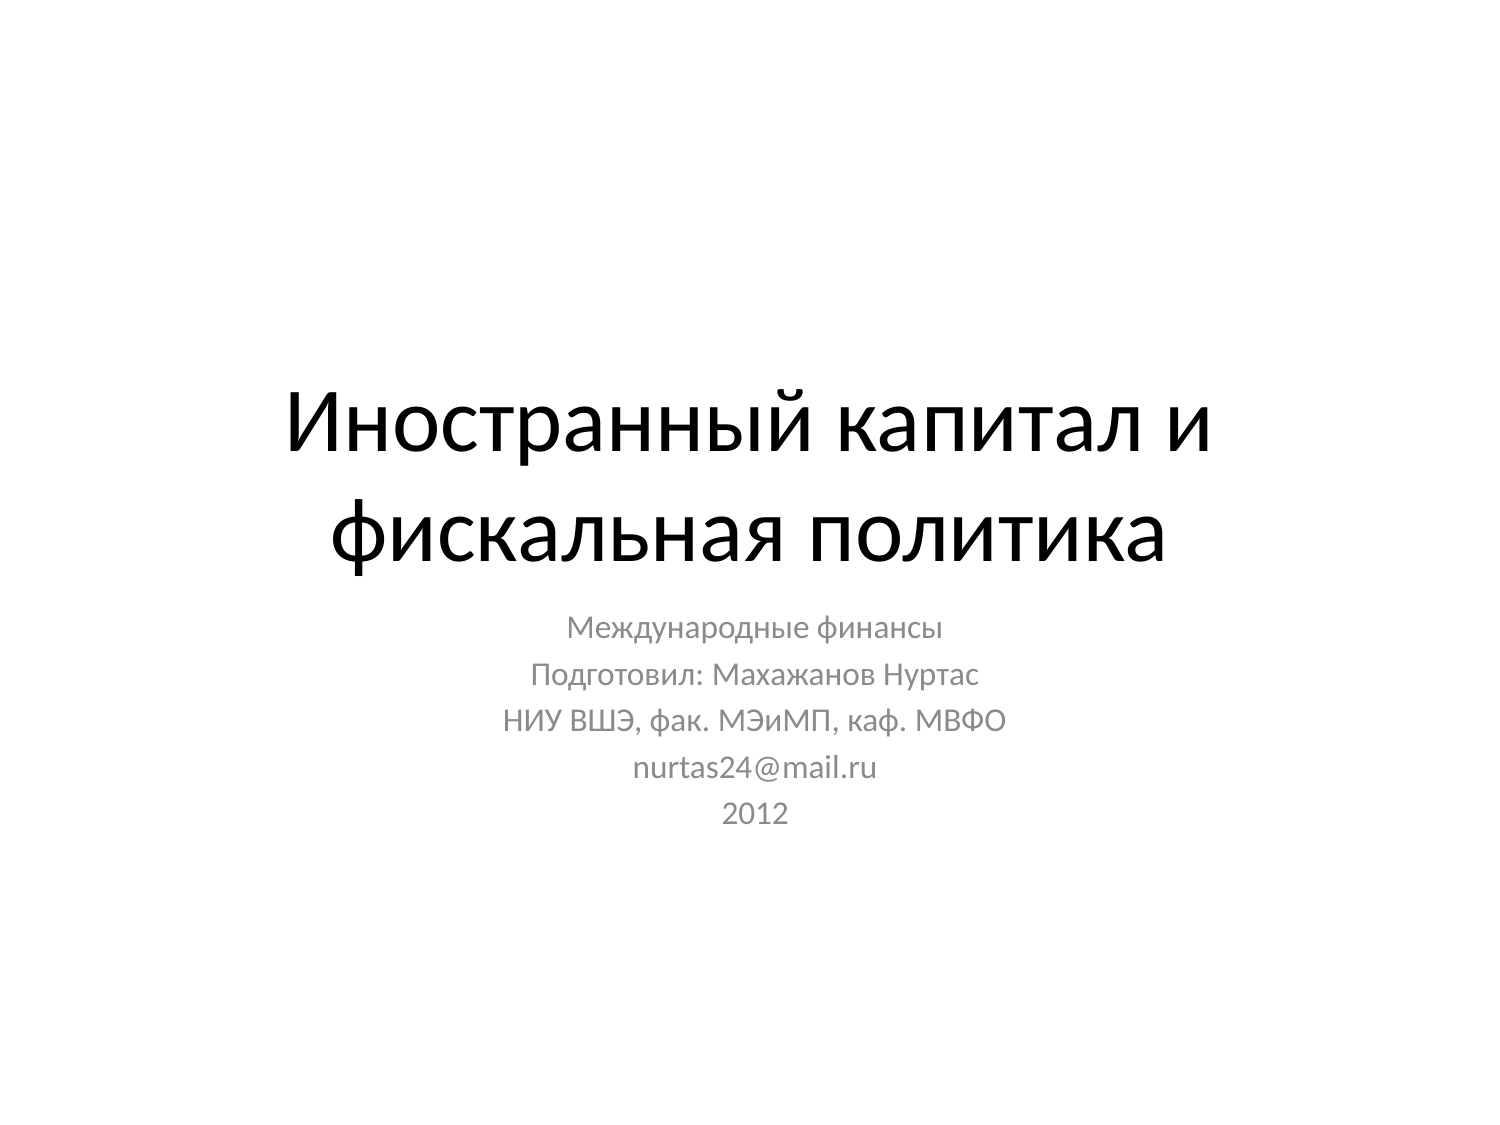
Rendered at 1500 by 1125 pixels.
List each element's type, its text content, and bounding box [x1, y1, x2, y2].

title Иностранный капитал и фискальная политика [112, 349, 1388, 591]
subtitle Международные финансы Подготовил: Махажанов Нуртас НИУ ВШЭ, фак. МЭиМП, каф. МВФО nurtas24@mail.ru 2012 [230, 597, 1281, 886]
